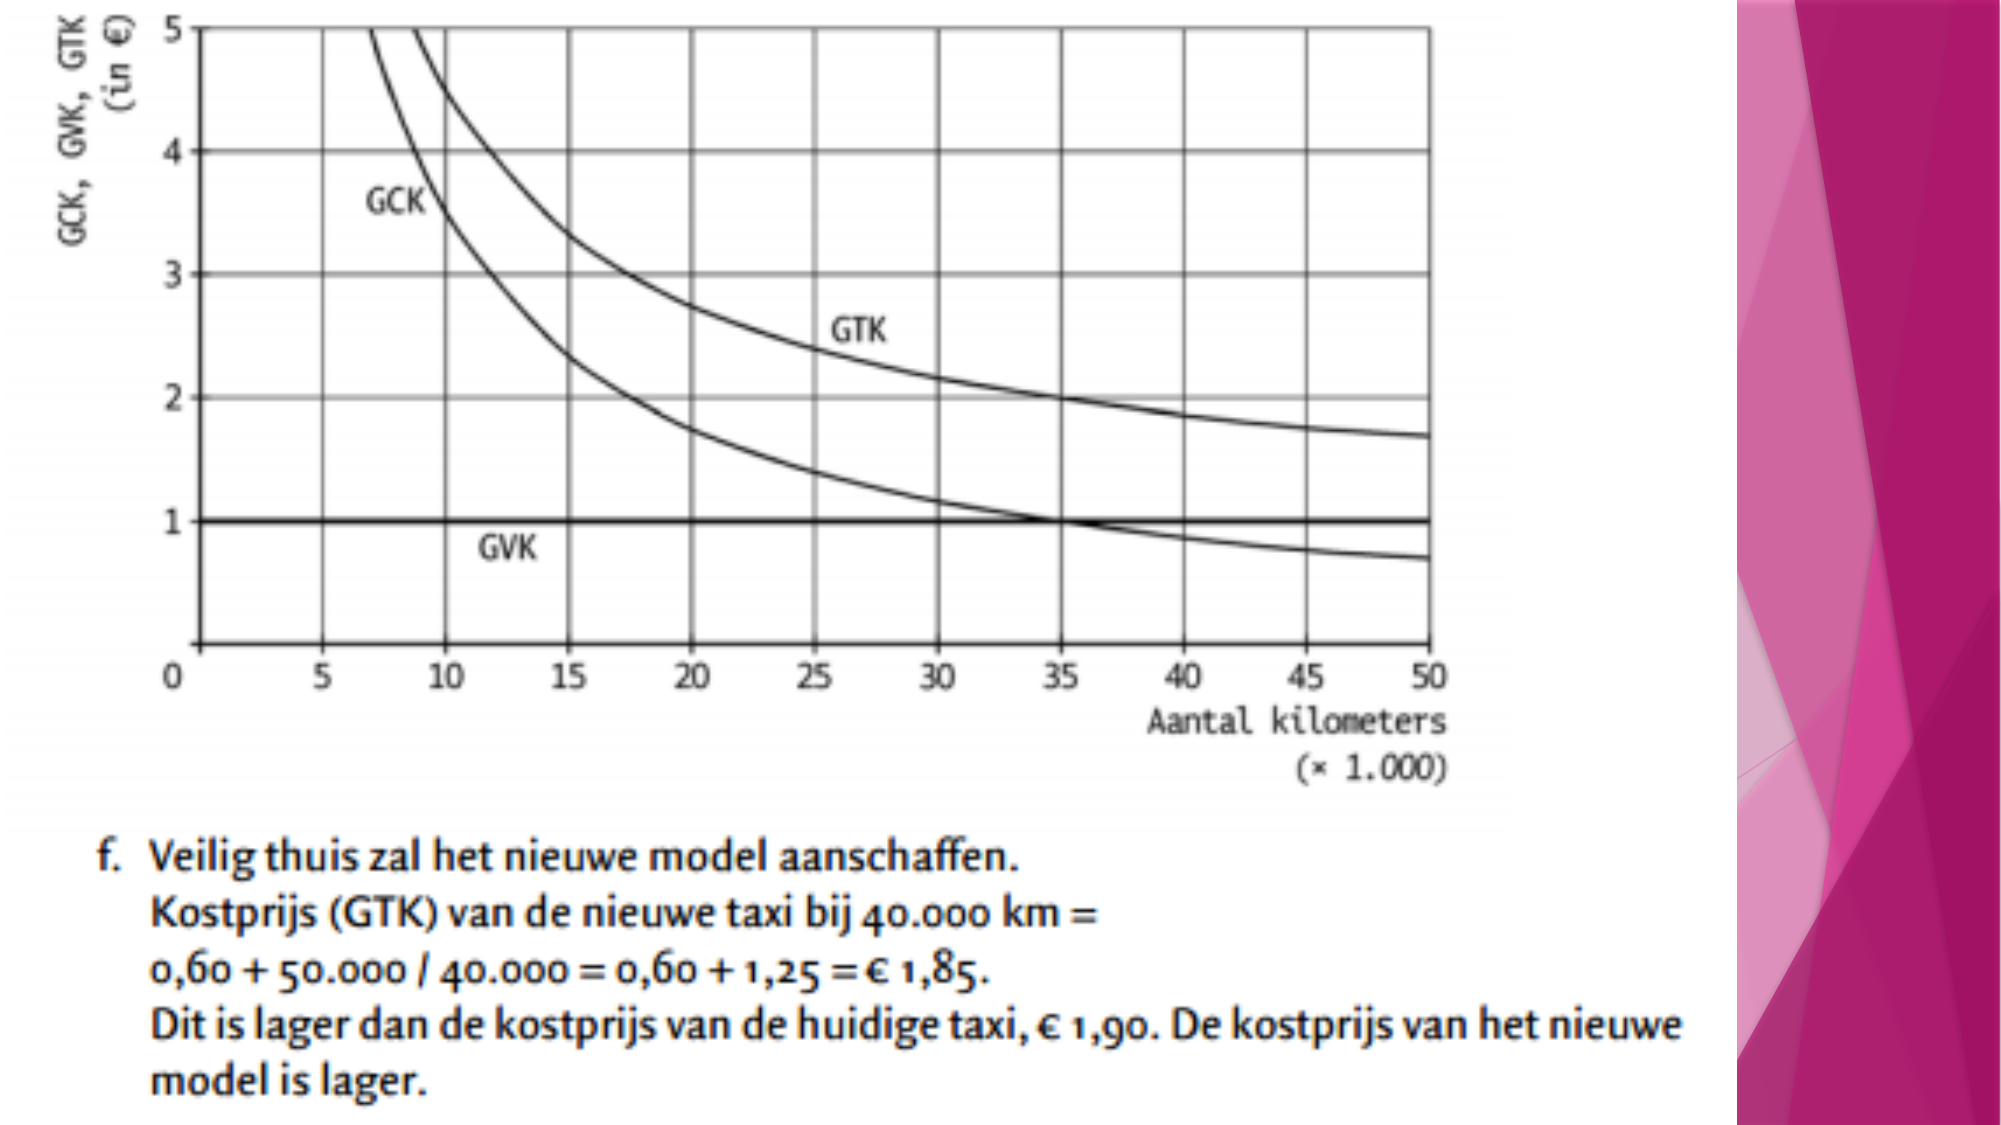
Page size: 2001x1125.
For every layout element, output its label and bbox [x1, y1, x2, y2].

picture [0, 0, 1738, 1125]
